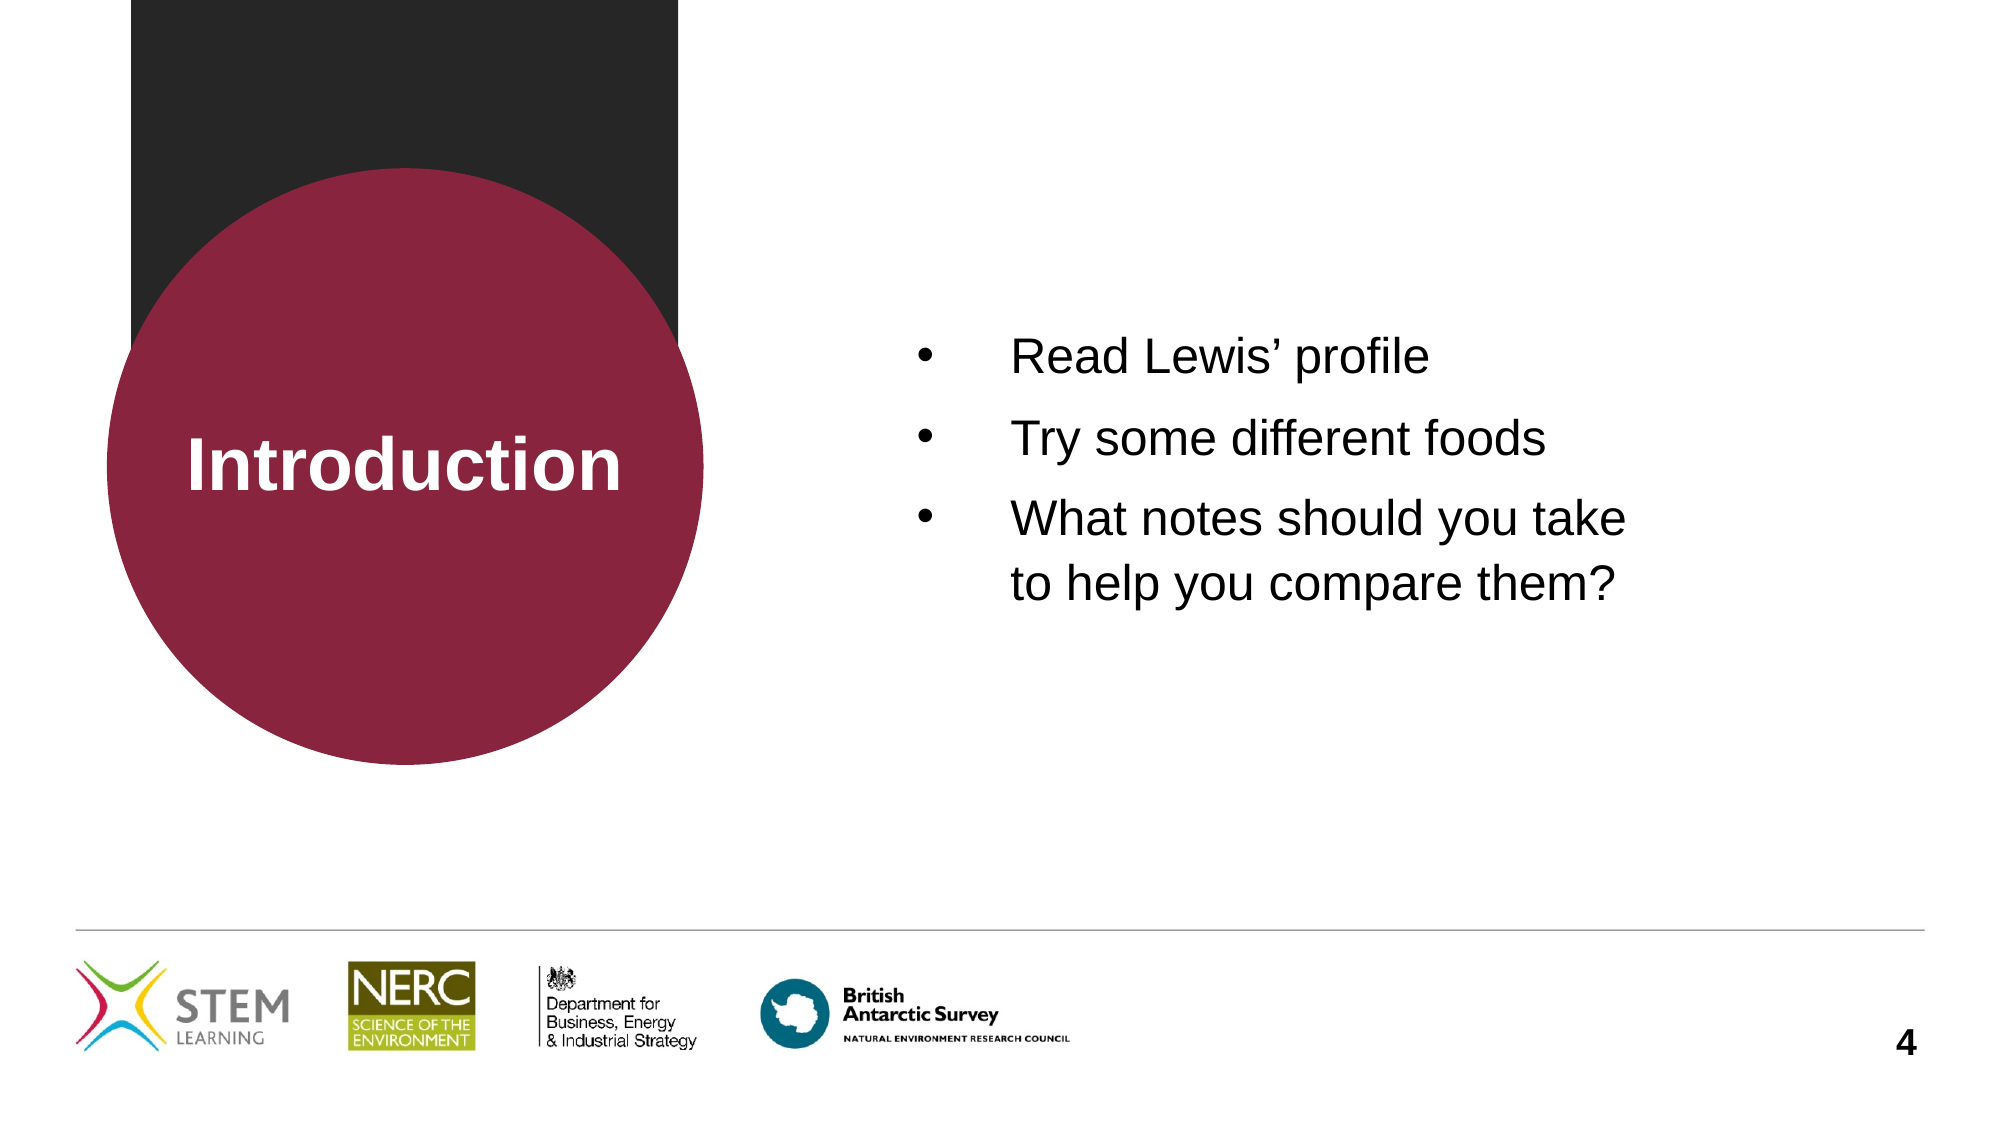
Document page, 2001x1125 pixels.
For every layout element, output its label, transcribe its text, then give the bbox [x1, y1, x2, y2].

text_box [130, 0, 680, 346]
slide_number 4 [1437, 1010, 1932, 1071]
text_box Read Lewis’ profile Try some different foods What notes should you take to help you compare them? [826, 312, 1697, 618]
text_box [112, 531, 698, 766]
text_box [112, 167, 698, 402]
title Introduction [108, 402, 702, 531]
picture [37, 873, 1965, 1105]
